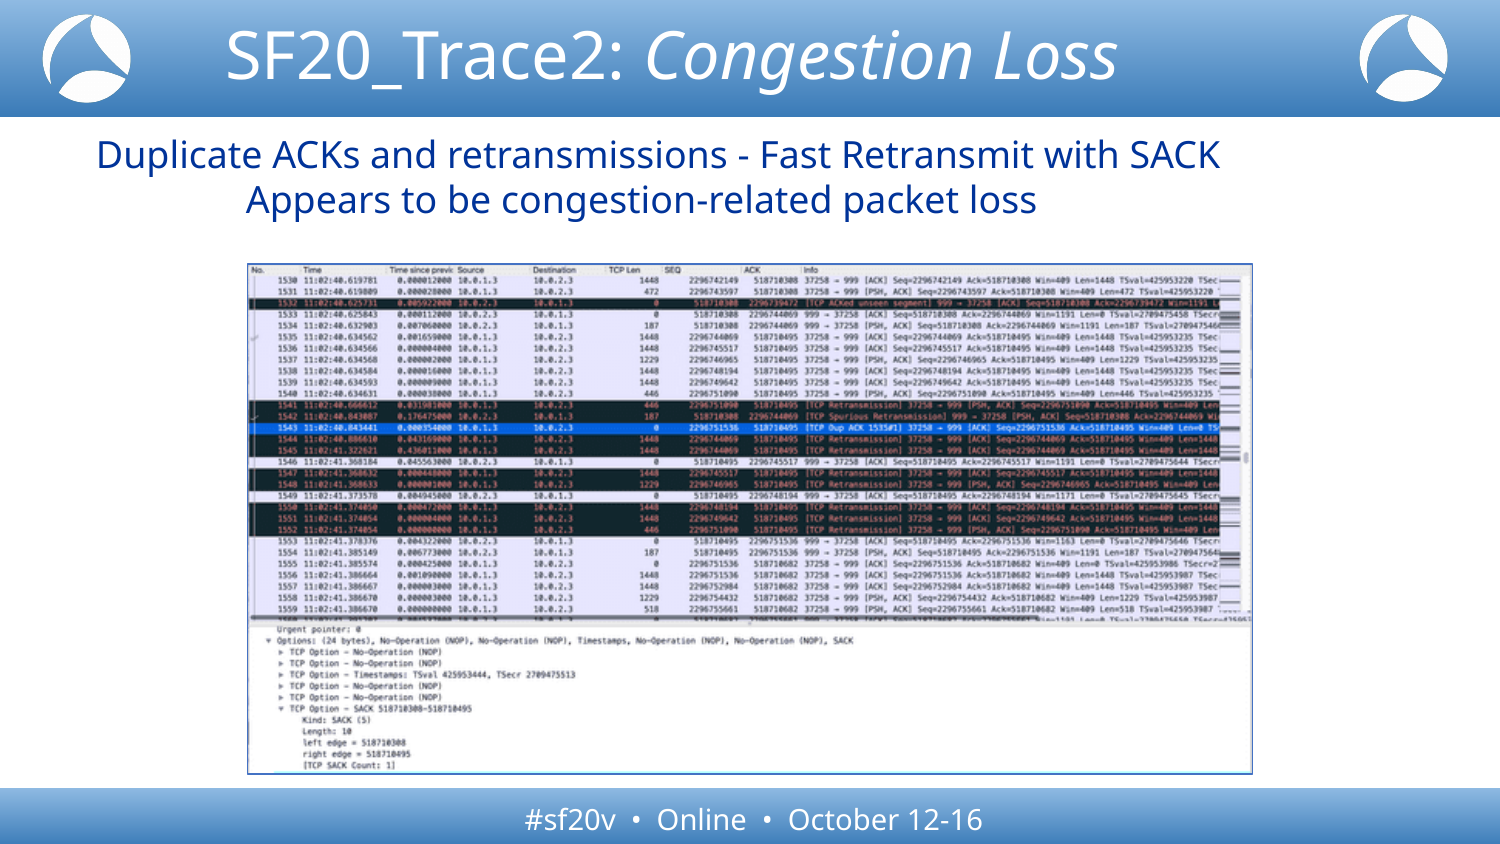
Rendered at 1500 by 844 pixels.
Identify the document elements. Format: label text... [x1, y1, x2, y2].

picture [1359, 14, 1448, 102]
title SF20_Trace2: Congestion Loss [188, 0, 1312, 116]
list Duplicate ACKs and retransmissions - Fast Retransmit with SACK Appears to be congestion-related packet loss [80, 116, 1428, 739]
picture [248, 264, 1252, 774]
picture [42, 14, 131, 103]
